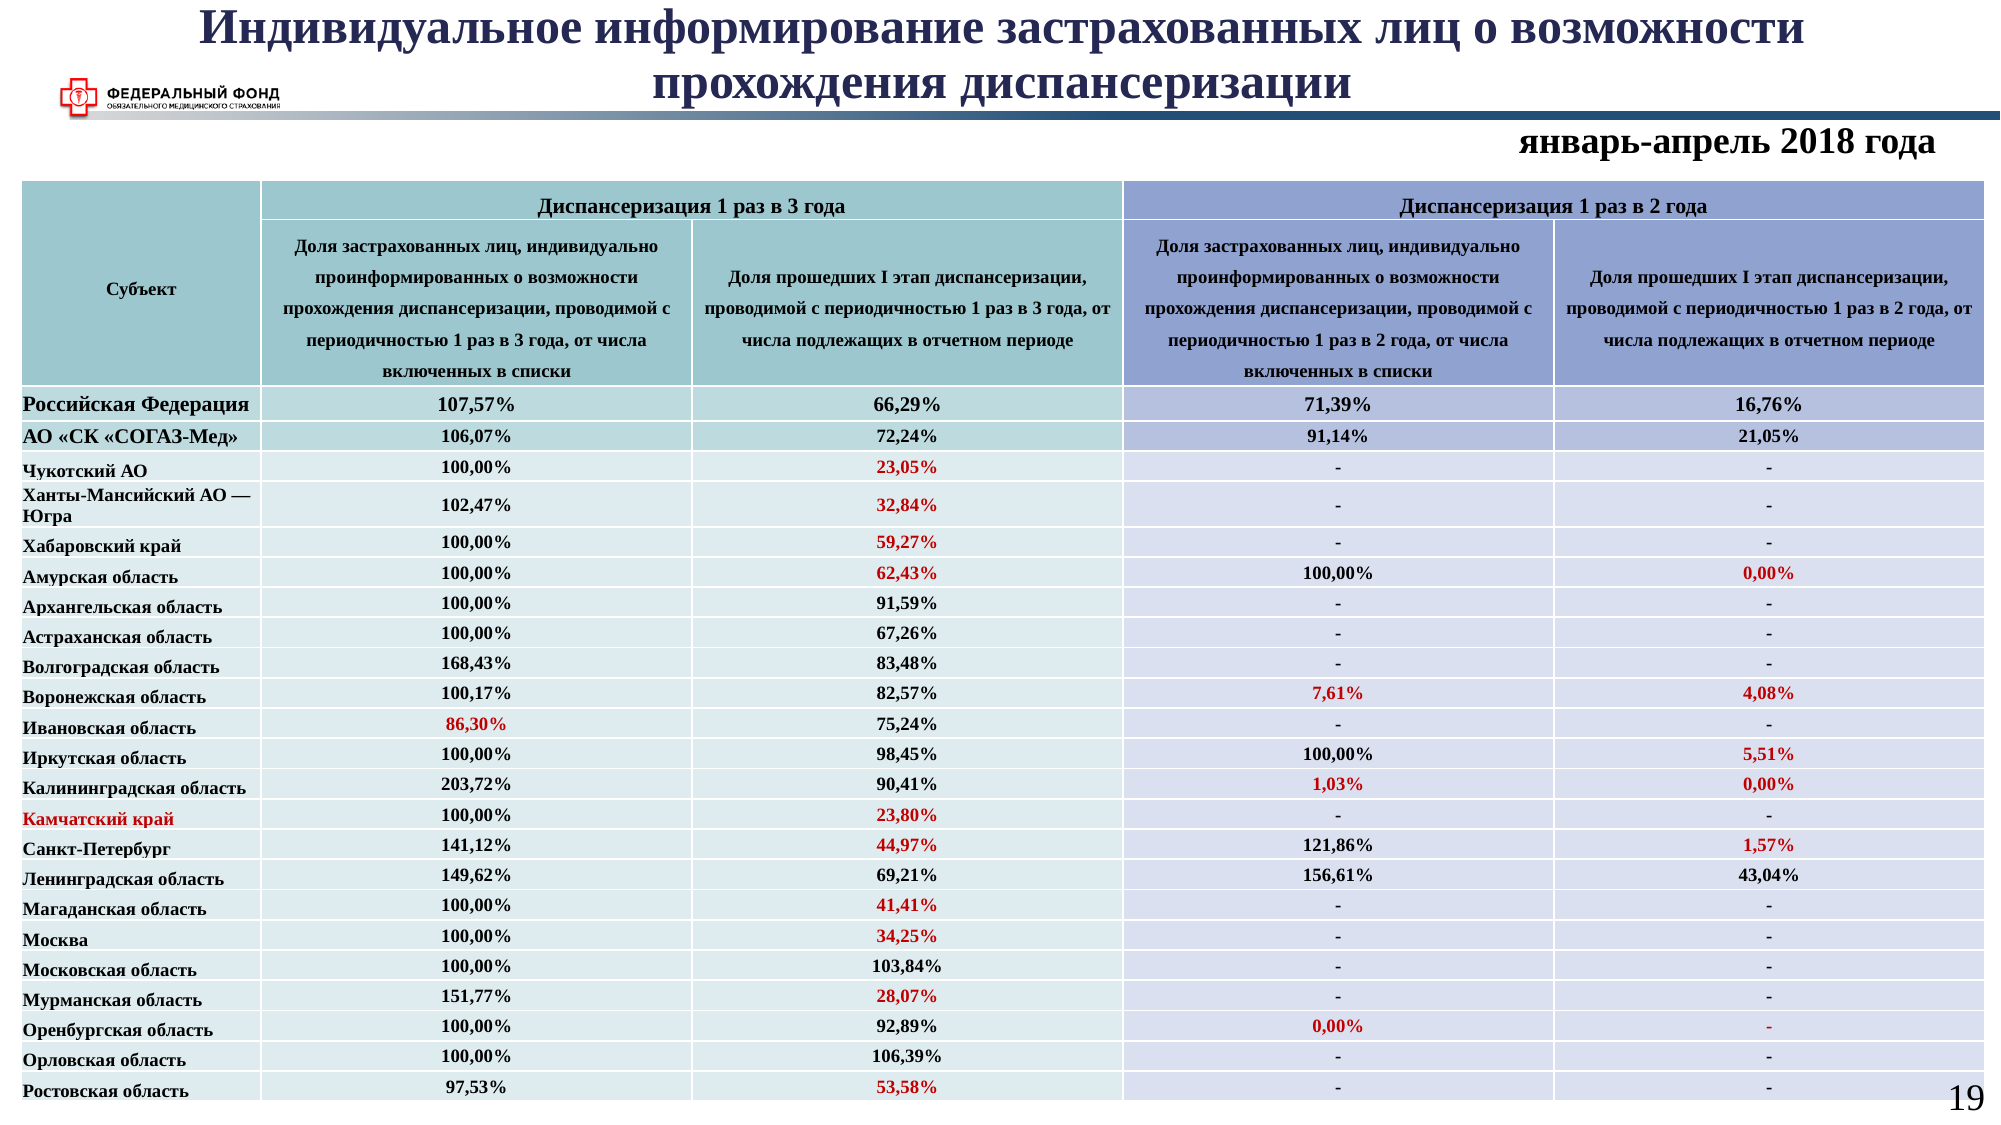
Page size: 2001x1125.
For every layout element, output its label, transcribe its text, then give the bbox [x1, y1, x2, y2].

table_cell 71,39% [1124, 387, 1553, 420]
table_cell - [1124, 921, 1553, 949]
table_cell Магаданская область [22, 890, 260, 919]
table_cell 100,00% [262, 921, 691, 949]
table_cell 86,30% [262, 709, 691, 737]
table_cell 102,47% [262, 482, 691, 526]
table_cell 62,43% [693, 558, 1122, 586]
table_cell - [1555, 921, 1984, 949]
table_cell 203,72% [262, 769, 691, 798]
table_cell Ленинградская область [22, 860, 260, 889]
table_cell Доля застрахованных лиц, индивидуально проинформированных о возможности прохождения диспансеризации, проводимой с периодичностью 1 раз в 2 года, от числа включенных в списки [1124, 220, 1553, 385]
table_cell 16,76% [1555, 387, 1984, 420]
table_cell Воронежская область [22, 679, 260, 707]
table_cell 90,41% [693, 769, 1122, 798]
table_cell 100,00% [262, 588, 691, 616]
table_cell Российская Федерация [22, 387, 260, 420]
table_cell 100,00% [262, 1011, 691, 1040]
table_cell 23,80% [693, 800, 1122, 828]
table_cell 100,00% [262, 618, 691, 647]
table_cell 141,12% [262, 830, 691, 858]
table_cell Амурская область [22, 558, 260, 586]
table_cell 83,48% [693, 648, 1122, 677]
table_cell 100,00% [262, 951, 691, 979]
table_cell - [1555, 800, 1984, 828]
text_box январь-апрель 2018 года [1504, 109, 1952, 169]
table_cell - [1555, 981, 1984, 1010]
table_cell Ивановская область [22, 709, 260, 737]
table_cell - [1124, 588, 1553, 616]
table_cell - [1124, 618, 1553, 647]
table_cell 28,07% [693, 981, 1122, 1010]
table_cell 91,59% [693, 588, 1122, 616]
table_cell Ростовская область [22, 1072, 260, 1100]
table_cell Санкт-Петербург [22, 830, 260, 858]
table_cell 82,57% [693, 679, 1122, 707]
table_cell Иркутская область [22, 739, 260, 768]
table_cell АО «СК «СОГАЗ-Мед» [22, 422, 260, 450]
table_cell 100,17% [262, 679, 691, 707]
table_cell 66,29% [693, 387, 1122, 420]
table_cell 21,05% [1555, 422, 1984, 450]
slide_number 19 [1550, 1065, 2000, 1125]
table_cell Камчатский край [22, 800, 260, 828]
table_cell 106,39% [693, 1042, 1122, 1070]
table_cell 97,53% [262, 1072, 691, 1100]
table_cell 0,00% [1124, 1011, 1553, 1040]
table_cell - [1555, 1042, 1984, 1065]
table_cell 67,26% [693, 618, 1122, 647]
table_cell - [1124, 528, 1553, 556]
table_cell 100,00% [262, 890, 691, 919]
table_cell 149,62% [262, 860, 691, 889]
table_cell - [1124, 482, 1553, 526]
table_cell 100,00% [262, 558, 691, 586]
table_cell - [1124, 709, 1553, 737]
table_cell Москва [22, 921, 260, 949]
table_cell 91,14% [1124, 422, 1553, 450]
table_cell 5,51% [1555, 739, 1984, 768]
table_cell Доля прошедших I этап диспансеризации, проводимой с периодичностью 1 раз в 3 года, от числа подлежащих в отчетном периоде [693, 220, 1122, 385]
table_cell - [1555, 709, 1984, 737]
table_cell - [1555, 618, 1984, 647]
picture [58, 103, 280, 120]
table_cell 1,57% [1555, 830, 1984, 858]
table_cell 100,00% [262, 800, 691, 828]
table_cell 43,04% [1555, 860, 1984, 889]
table_header Субъект [22, 181, 260, 385]
table_cell Мурманская область [22, 981, 260, 1010]
table_cell 100,00% [262, 528, 691, 556]
table_cell Доля застрахованных лиц, индивидуально проинформированных о возможности прохождения диспансеризации, проводимой с периодичностью 1 раз в 3 года, от числа включенных в списки [262, 220, 691, 385]
text_box Индивидуальное информирование застрахованных лиц о возможности прохождения диспансеризации [57, 6, 1947, 103]
table_cell 168,43% [262, 648, 691, 677]
table_cell - [1124, 1042, 1553, 1070]
table_cell - [1124, 800, 1553, 828]
table_cell - [1555, 890, 1984, 919]
table_cell Калининградская область [22, 769, 260, 798]
table_cell 32,84% [693, 482, 1122, 526]
table_cell Архангельская область [22, 588, 260, 616]
table_cell 1,03% [1124, 769, 1553, 798]
table_cell - [1124, 890, 1553, 919]
table_cell 121,86% [1124, 830, 1553, 858]
table_cell 69,21% [693, 860, 1122, 889]
table_cell - [1124, 1072, 1550, 1100]
table_cell - [1124, 951, 1553, 979]
table_cell 106,07% [262, 422, 691, 450]
table_cell - [1124, 981, 1553, 1010]
table_cell 107,57% [262, 387, 691, 420]
table_cell - [1124, 452, 1553, 480]
table_cell Московская область [22, 951, 260, 979]
table_cell - [1555, 648, 1984, 677]
table_cell 75,24% [693, 709, 1122, 737]
table_cell 0,00% [1555, 769, 1984, 798]
table_cell 34,25% [693, 921, 1122, 949]
table_cell 151,77% [262, 981, 691, 1010]
table_cell - [1555, 588, 1984, 616]
table_cell 7,61% [1124, 679, 1553, 707]
table_cell Доля прошедших I этап диспансеризации, проводимой с периодичностью 1 раз в 2 года, от числа подлежащих в отчетном периоде [1555, 220, 1984, 385]
table_cell Чукотский АО [22, 452, 260, 480]
table_cell 100,00% [262, 452, 691, 480]
table_cell 100,00% [1124, 739, 1553, 768]
table_cell 72,24% [693, 422, 1122, 450]
table_cell 92,89% [693, 1011, 1122, 1040]
table_cell 100,00% [262, 739, 691, 768]
table_cell 23,05% [693, 452, 1122, 480]
table_cell Орловская область [22, 1042, 260, 1070]
table_header Диспансеризация 1 раз в 2 года [1124, 181, 1984, 219]
table_cell 0,00% [1555, 558, 1984, 586]
table_cell - [1555, 452, 1984, 480]
table_cell 59,27% [693, 528, 1122, 556]
table_cell - [1555, 951, 1984, 979]
table_cell 100,00% [1124, 558, 1553, 586]
table_cell 98,45% [693, 739, 1122, 768]
table_header Диспансеризация 1 раз в 3 года [262, 181, 1122, 219]
table_cell Волгоградская область [22, 648, 260, 677]
table_cell Астраханская область [22, 618, 260, 647]
table_cell 103,84% [693, 951, 1122, 979]
table_cell 156,61% [1124, 860, 1553, 889]
table_cell Хабаровский край [22, 528, 260, 556]
table_cell Ханты-Мансийский АО — Югра [22, 482, 260, 526]
table_cell - [1555, 1011, 1984, 1040]
table_cell - [1555, 528, 1984, 556]
table_cell 53,58% [693, 1072, 1122, 1100]
table_cell 41,41% [693, 890, 1122, 919]
table_cell 44,97% [693, 830, 1122, 858]
table_cell Оренбургская область [22, 1011, 260, 1040]
table_cell - [1555, 482, 1984, 526]
table_cell - [1124, 648, 1553, 677]
table_cell 100,00% [262, 1042, 691, 1070]
table_cell 4,08% [1555, 679, 1984, 707]
